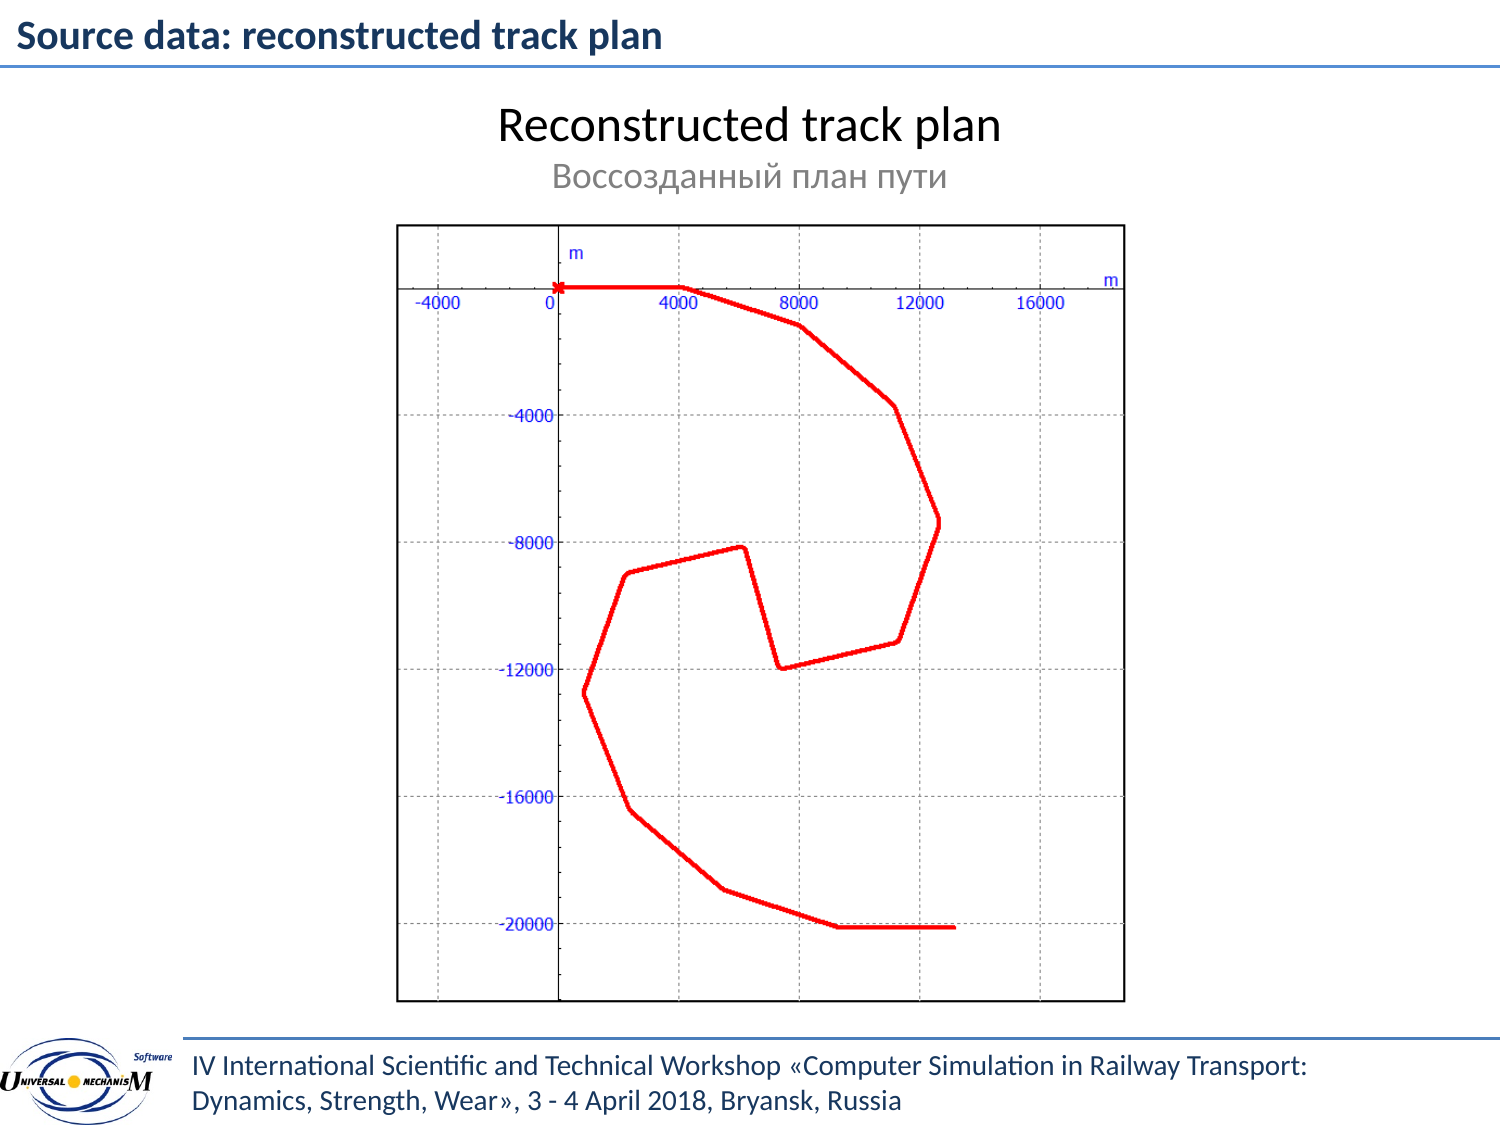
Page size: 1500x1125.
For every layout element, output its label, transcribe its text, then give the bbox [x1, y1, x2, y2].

picture [0, 1038, 172, 1125]
title Source data: reconstructed track plan [1, 0, 1500, 63]
picture [354, 220, 1146, 1023]
text_box Reconstructed track plan Воссозданный план пути [482, 84, 1018, 204]
